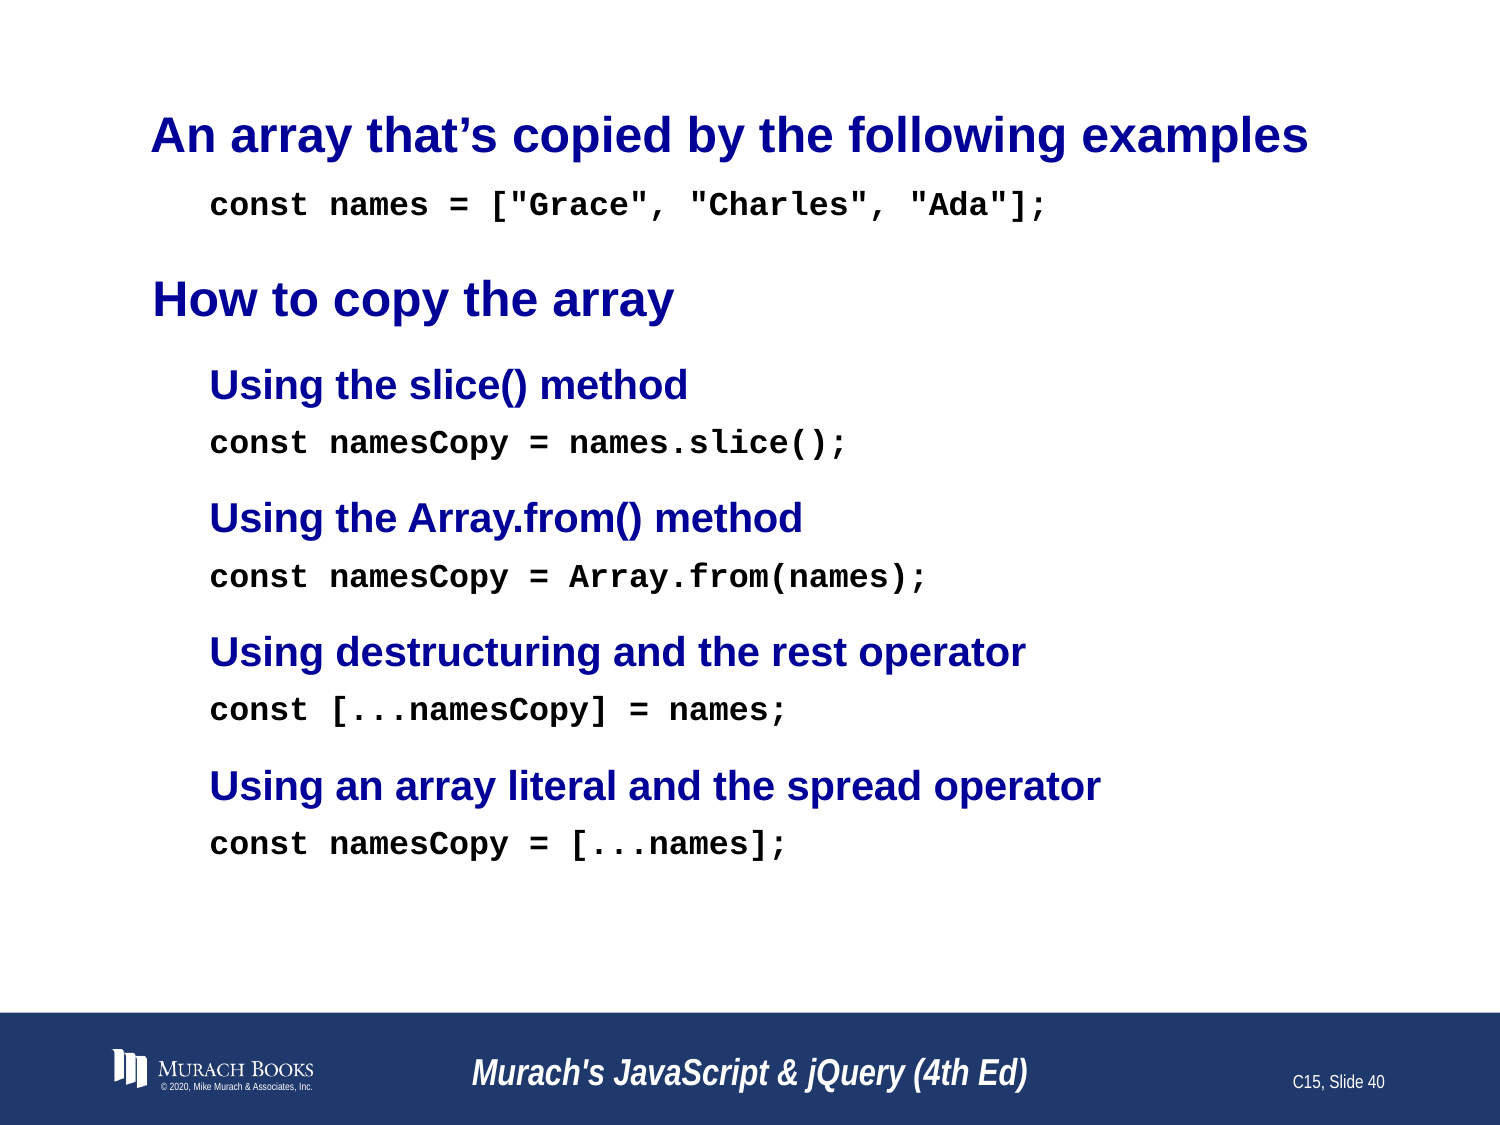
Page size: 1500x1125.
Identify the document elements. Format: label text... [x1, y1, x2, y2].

list const names = ["Grace", "Charles", "Ada"]; How to copy the array Using the slice() method const namesCopy = names.slice(); Using the Array.from() method const namesCopy = Array.from(names); Using destructuring and the rest operator const [...namesCopy] = names; Using an array literal and the spread operator const namesCopy = [...names]; [137, 174, 1350, 975]
slide_number C15, Slide 40 [1087, 1025, 1400, 1100]
title An array that’s copied by the following examples [150, 102, 1350, 164]
footer © 2020, Mike Murach & Associates, Inc. [12, 1025, 463, 1100]
slide_number Murach's JavaScript & jQuery (4th Ed) [463, 1025, 1050, 1100]
